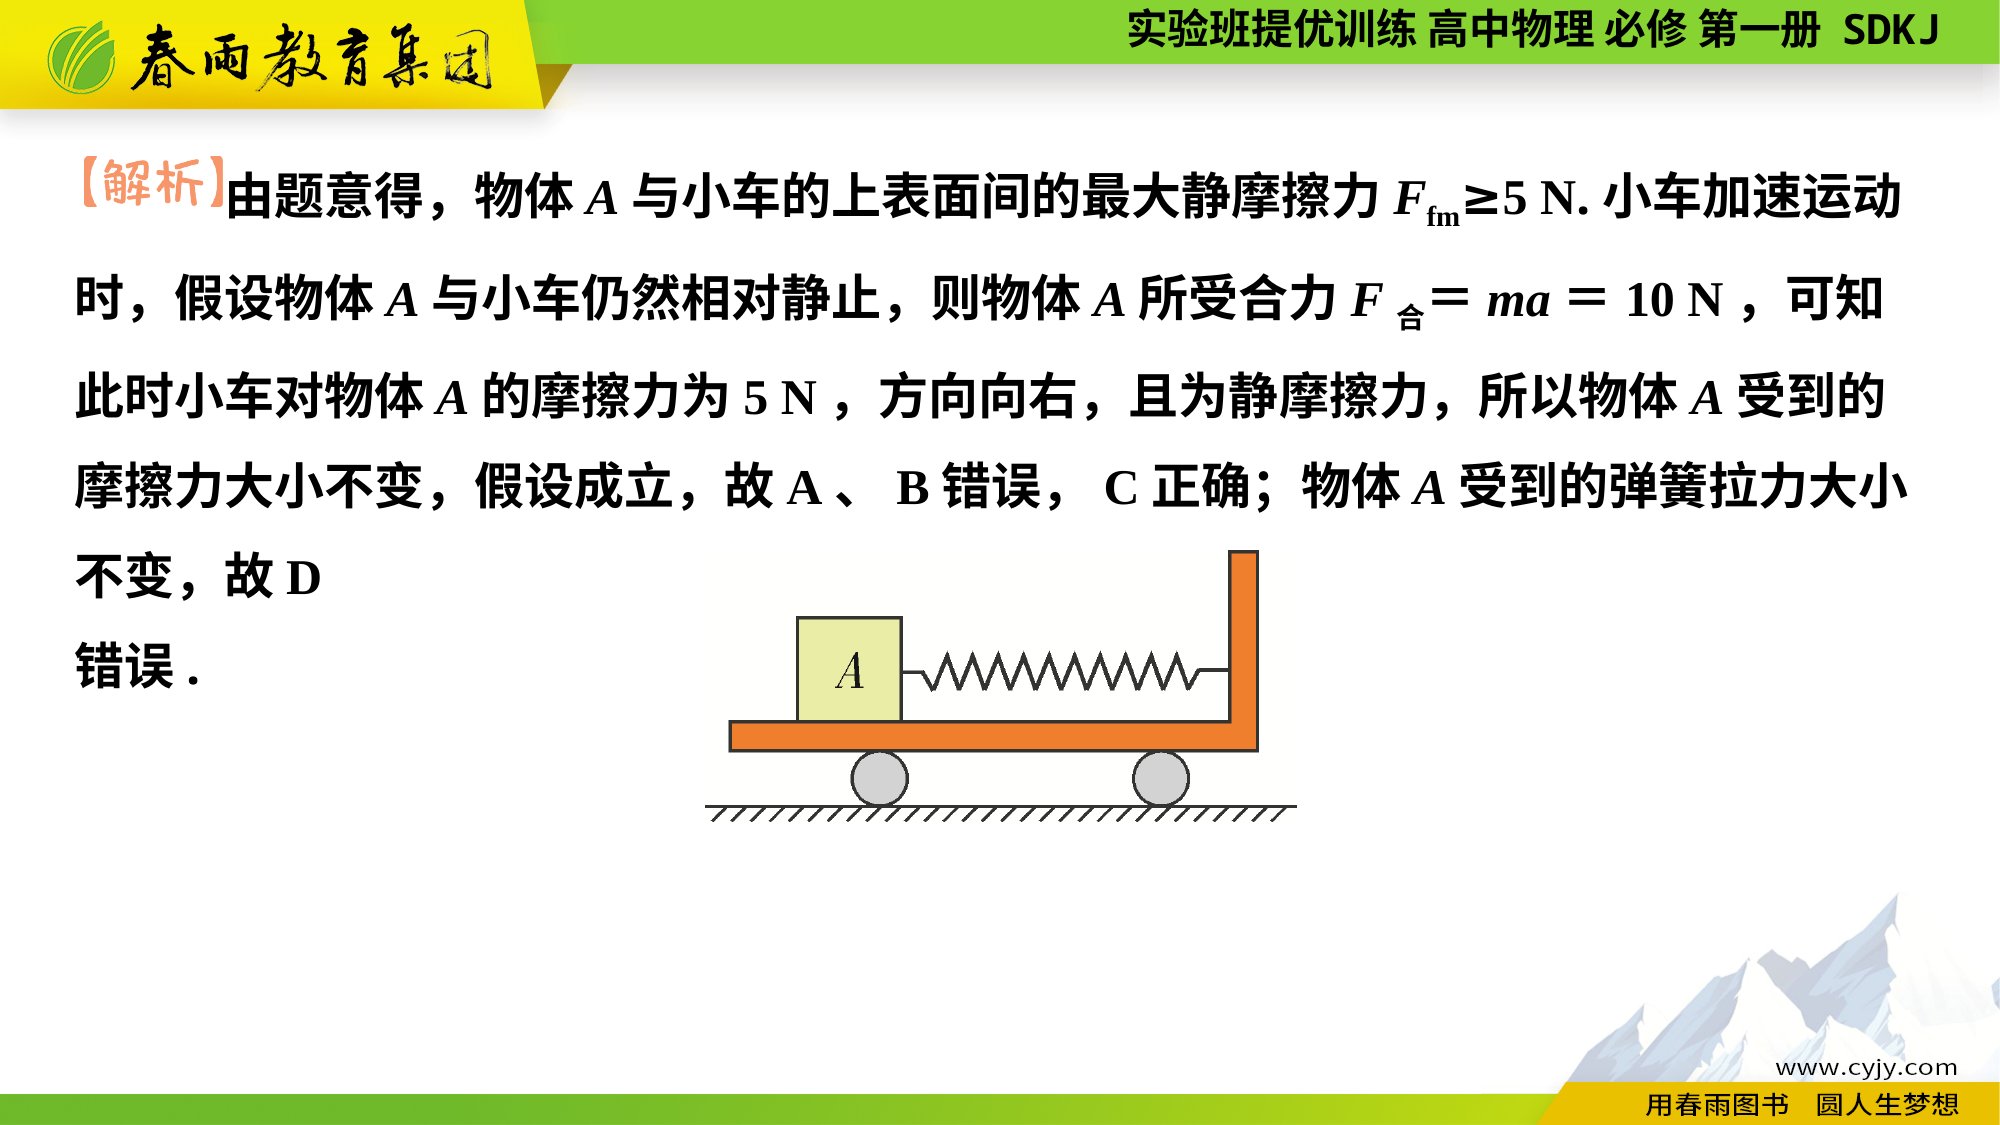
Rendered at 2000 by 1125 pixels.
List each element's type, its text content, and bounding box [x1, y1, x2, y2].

list 由题意得，物体A与小车的上表面间的最大静摩擦力Ffm≥5 N.小车加速运动时，假设物体A与小车仍然相对静止，则物体A所受合力F合＝ma＝10 N，可知此时小车对物体A的摩擦力为5 N，方向向右，且为静摩擦力，所以物体A受到的摩擦力大小不变，假设成立，故A、B错误，C正确；物体A受到的弹簧拉力大小不变，故D 错误. [59, 122, 1944, 581]
picture [0, 0, 2000, 1125]
